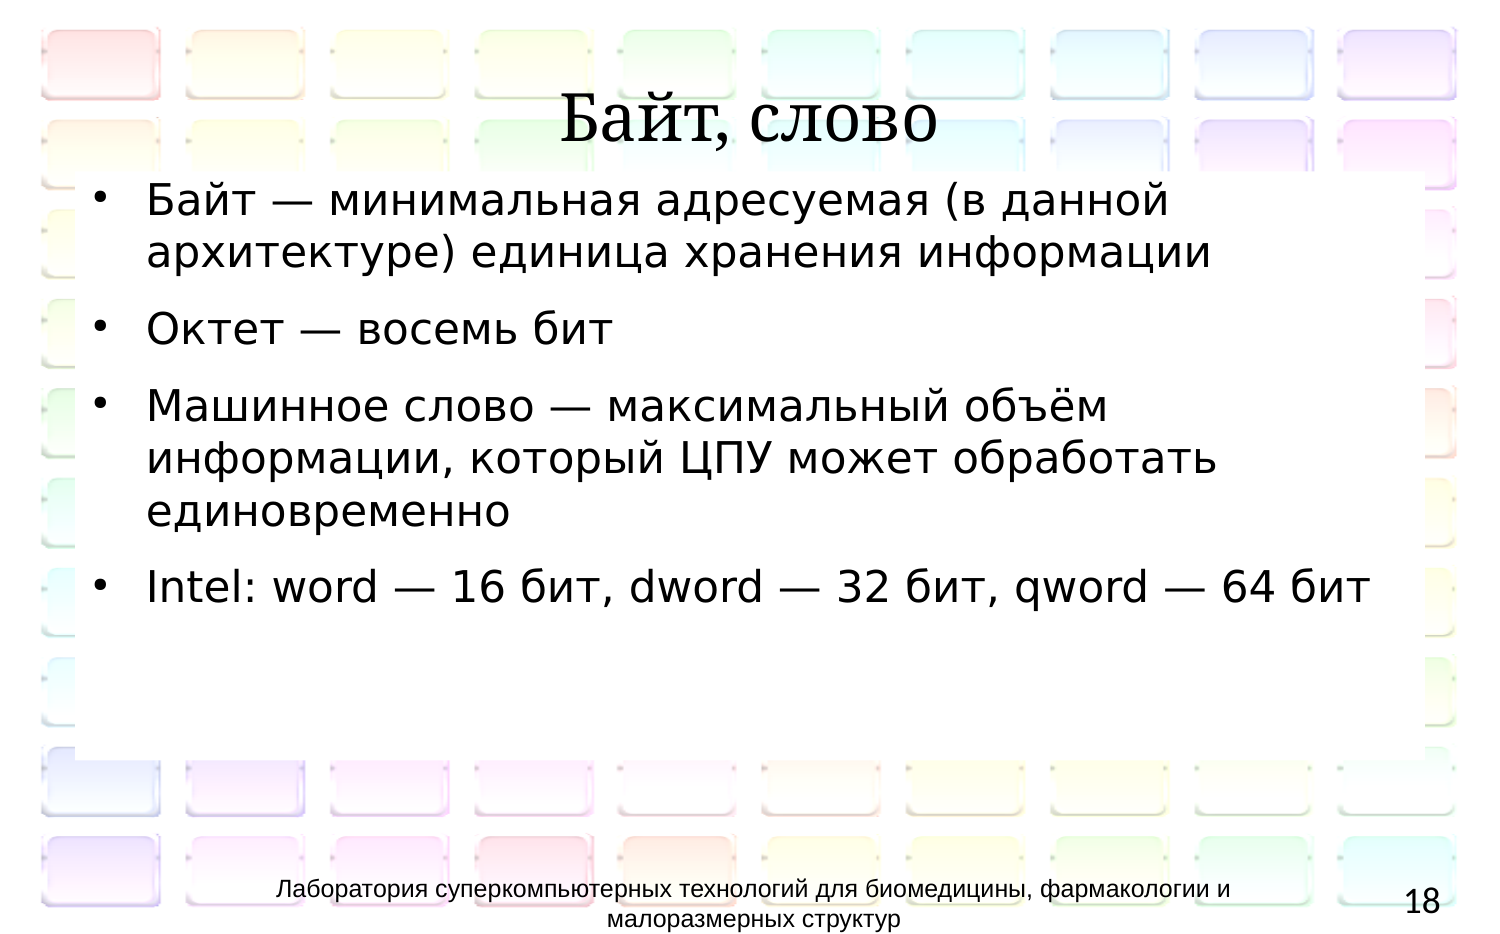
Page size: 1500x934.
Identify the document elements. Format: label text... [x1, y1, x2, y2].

text_box Лаборатория суперкомпьютерных технологий для биомедицины, фармакологии и малоразмерных структур [171, 864, 1338, 915]
picture [0, 0, 1500, 934]
title Байт, слово [75, 37, 1425, 171]
text_box 18 [1387, 868, 1473, 918]
list Байт — минимальная адресуемая (в данной архитектуре) единица хранения информации Октет — восемь бит Машинное слово — максимальный объём информации, который ЦПУ может обработать единовременно Intel: word — 16 бит, dword — 32 бит, qword — 64 бит [75, 171, 1425, 761]
